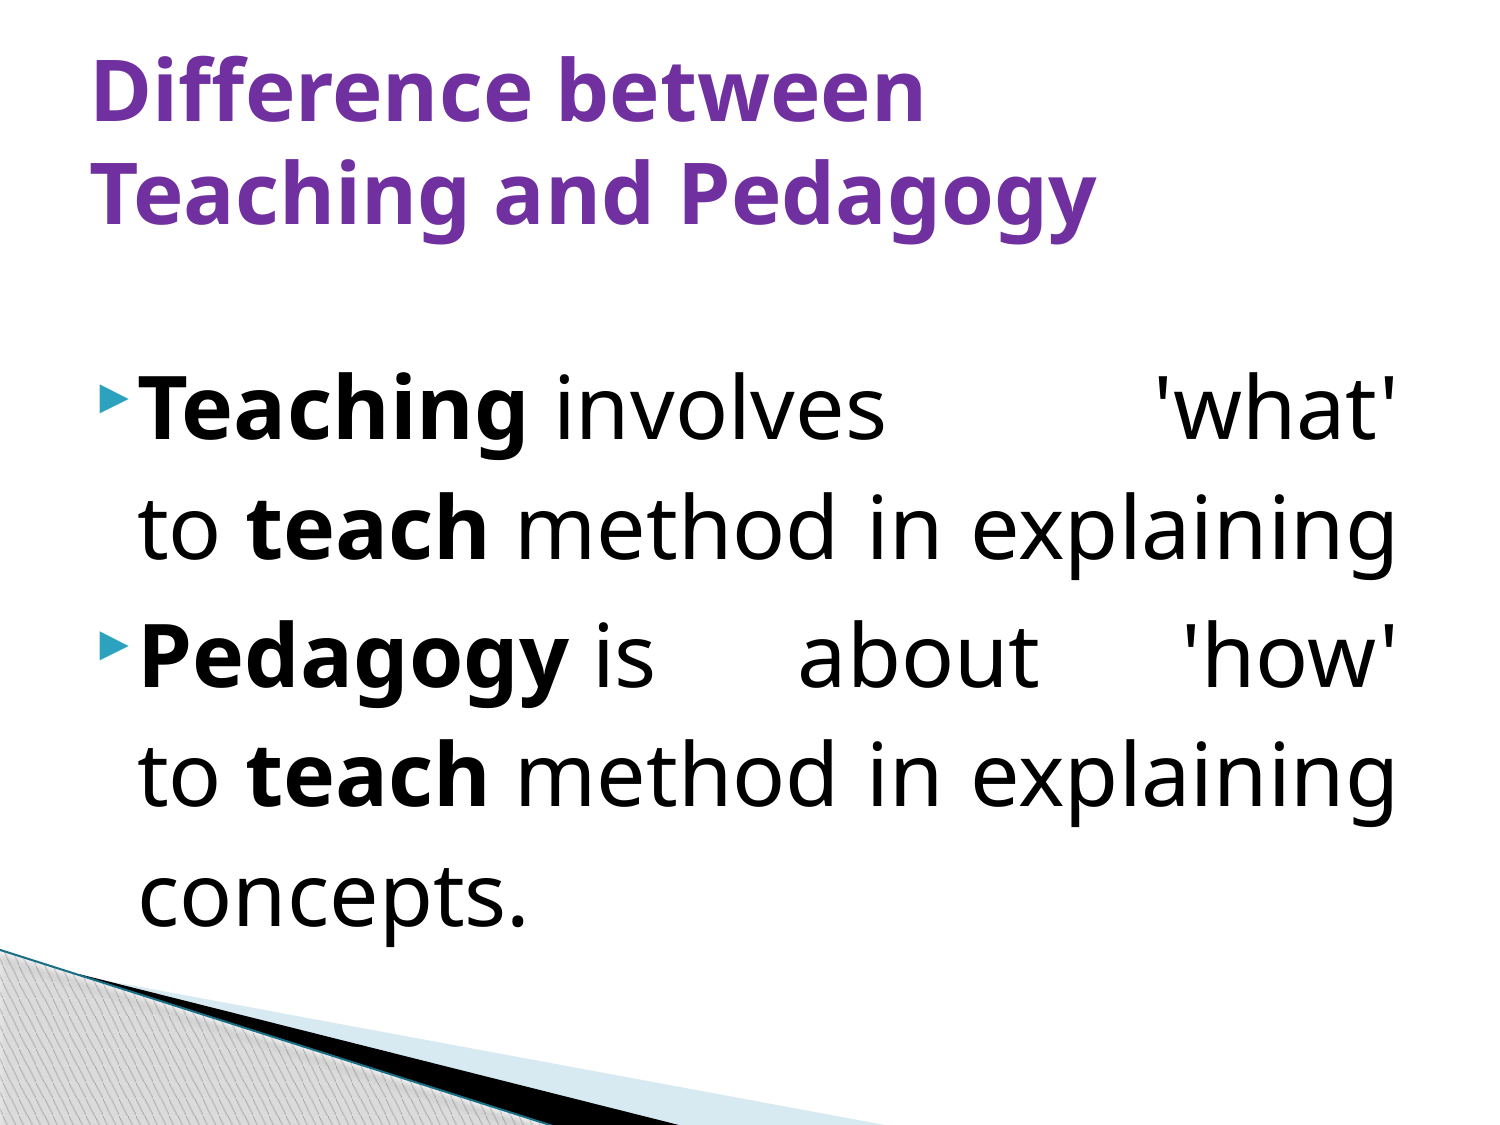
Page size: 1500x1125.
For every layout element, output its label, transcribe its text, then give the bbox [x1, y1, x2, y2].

title Difference between Teaching and Pedagogy [75, 45, 1425, 233]
list Teaching involves 'what' to teach method in explaining Pedagogy is about 'how' to teach method in explaining concepts. [64, 338, 1415, 1081]
